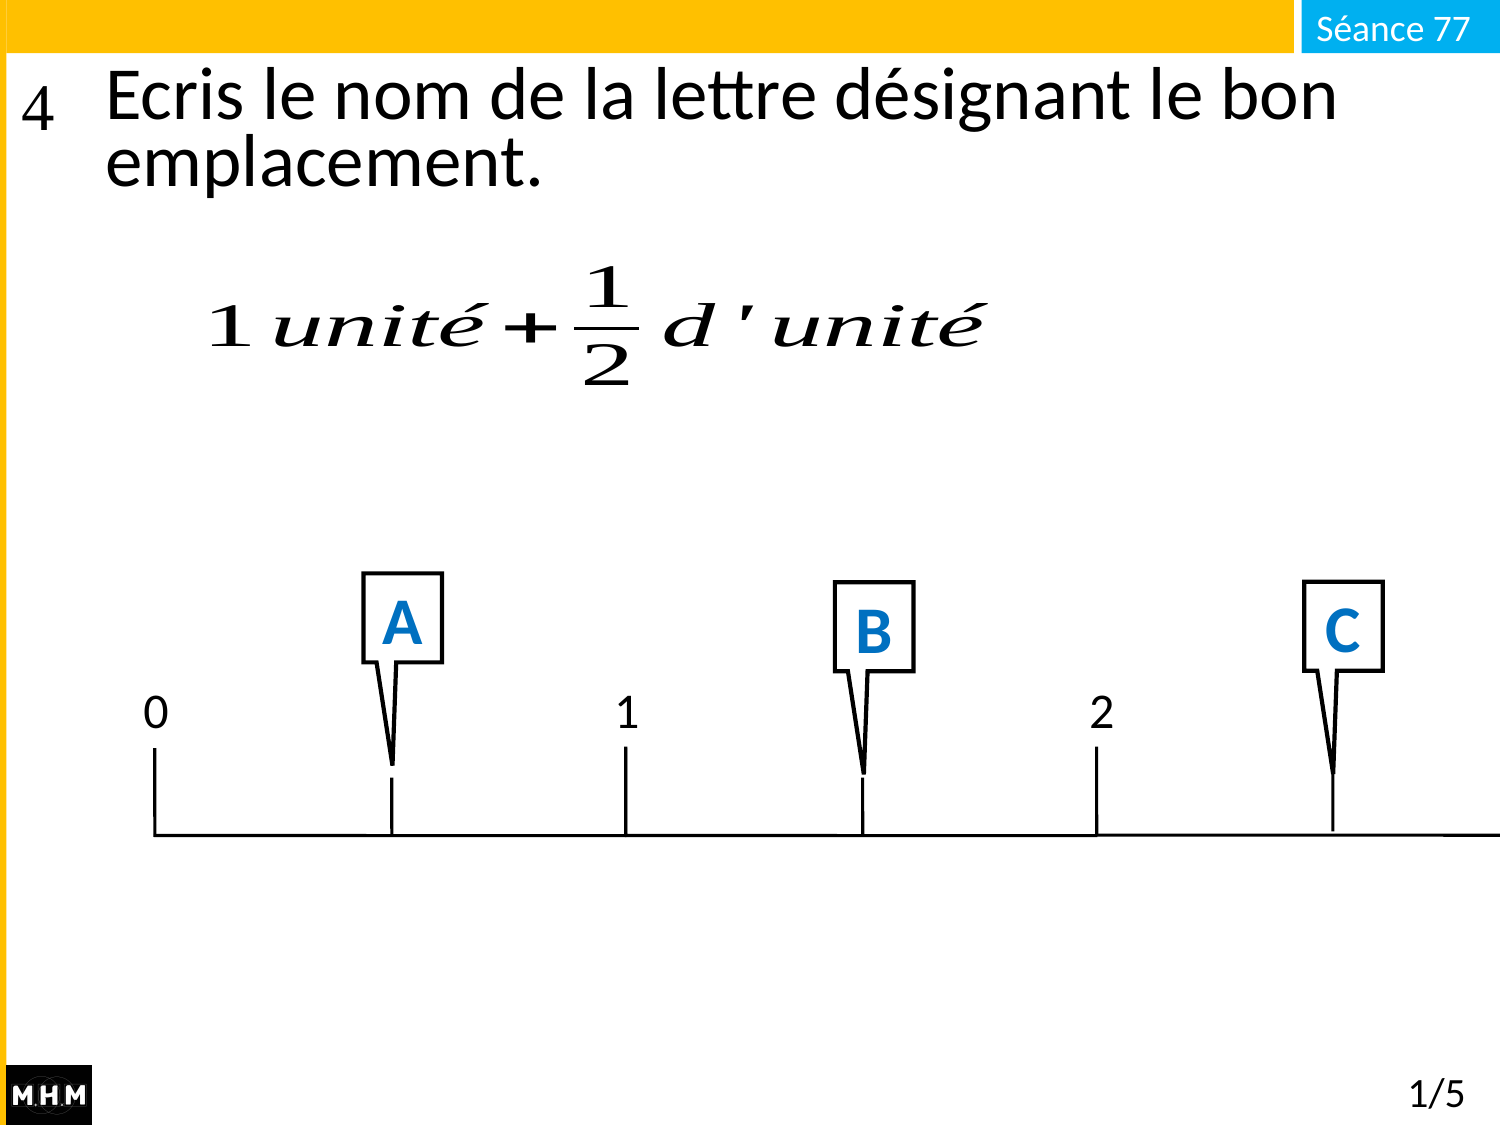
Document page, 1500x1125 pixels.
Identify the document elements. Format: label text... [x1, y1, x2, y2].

text_box C [1302, 579, 1385, 775]
title Ecris le nom de la lettre désignant le bon emplacement. [90, 27, 1500, 238]
picture [6, 1065, 92, 1125]
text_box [128, 671, 597, 838]
text_box 1/5 [1373, 1064, 1500, 1125]
text_box A [361, 571, 445, 669]
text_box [599, 671, 1119, 838]
text_box B [832, 580, 916, 669]
